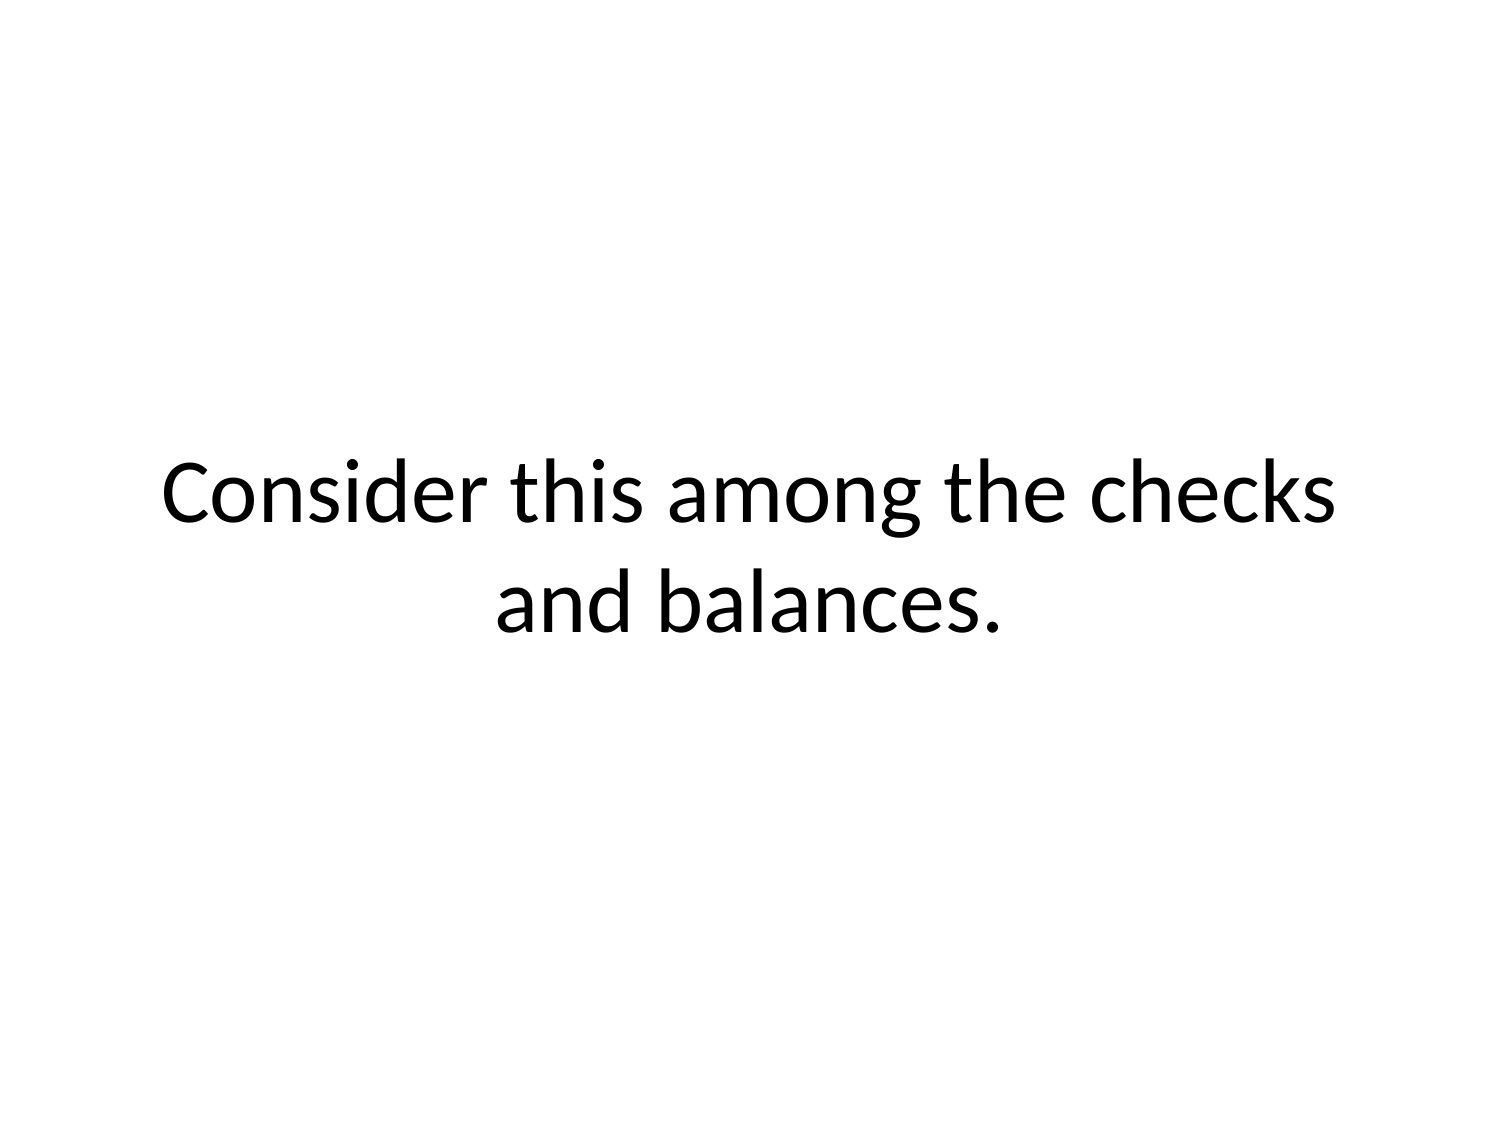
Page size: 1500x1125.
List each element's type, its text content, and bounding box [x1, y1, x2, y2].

title Consider this among the checks and balances. [74, 44, 1426, 1038]
